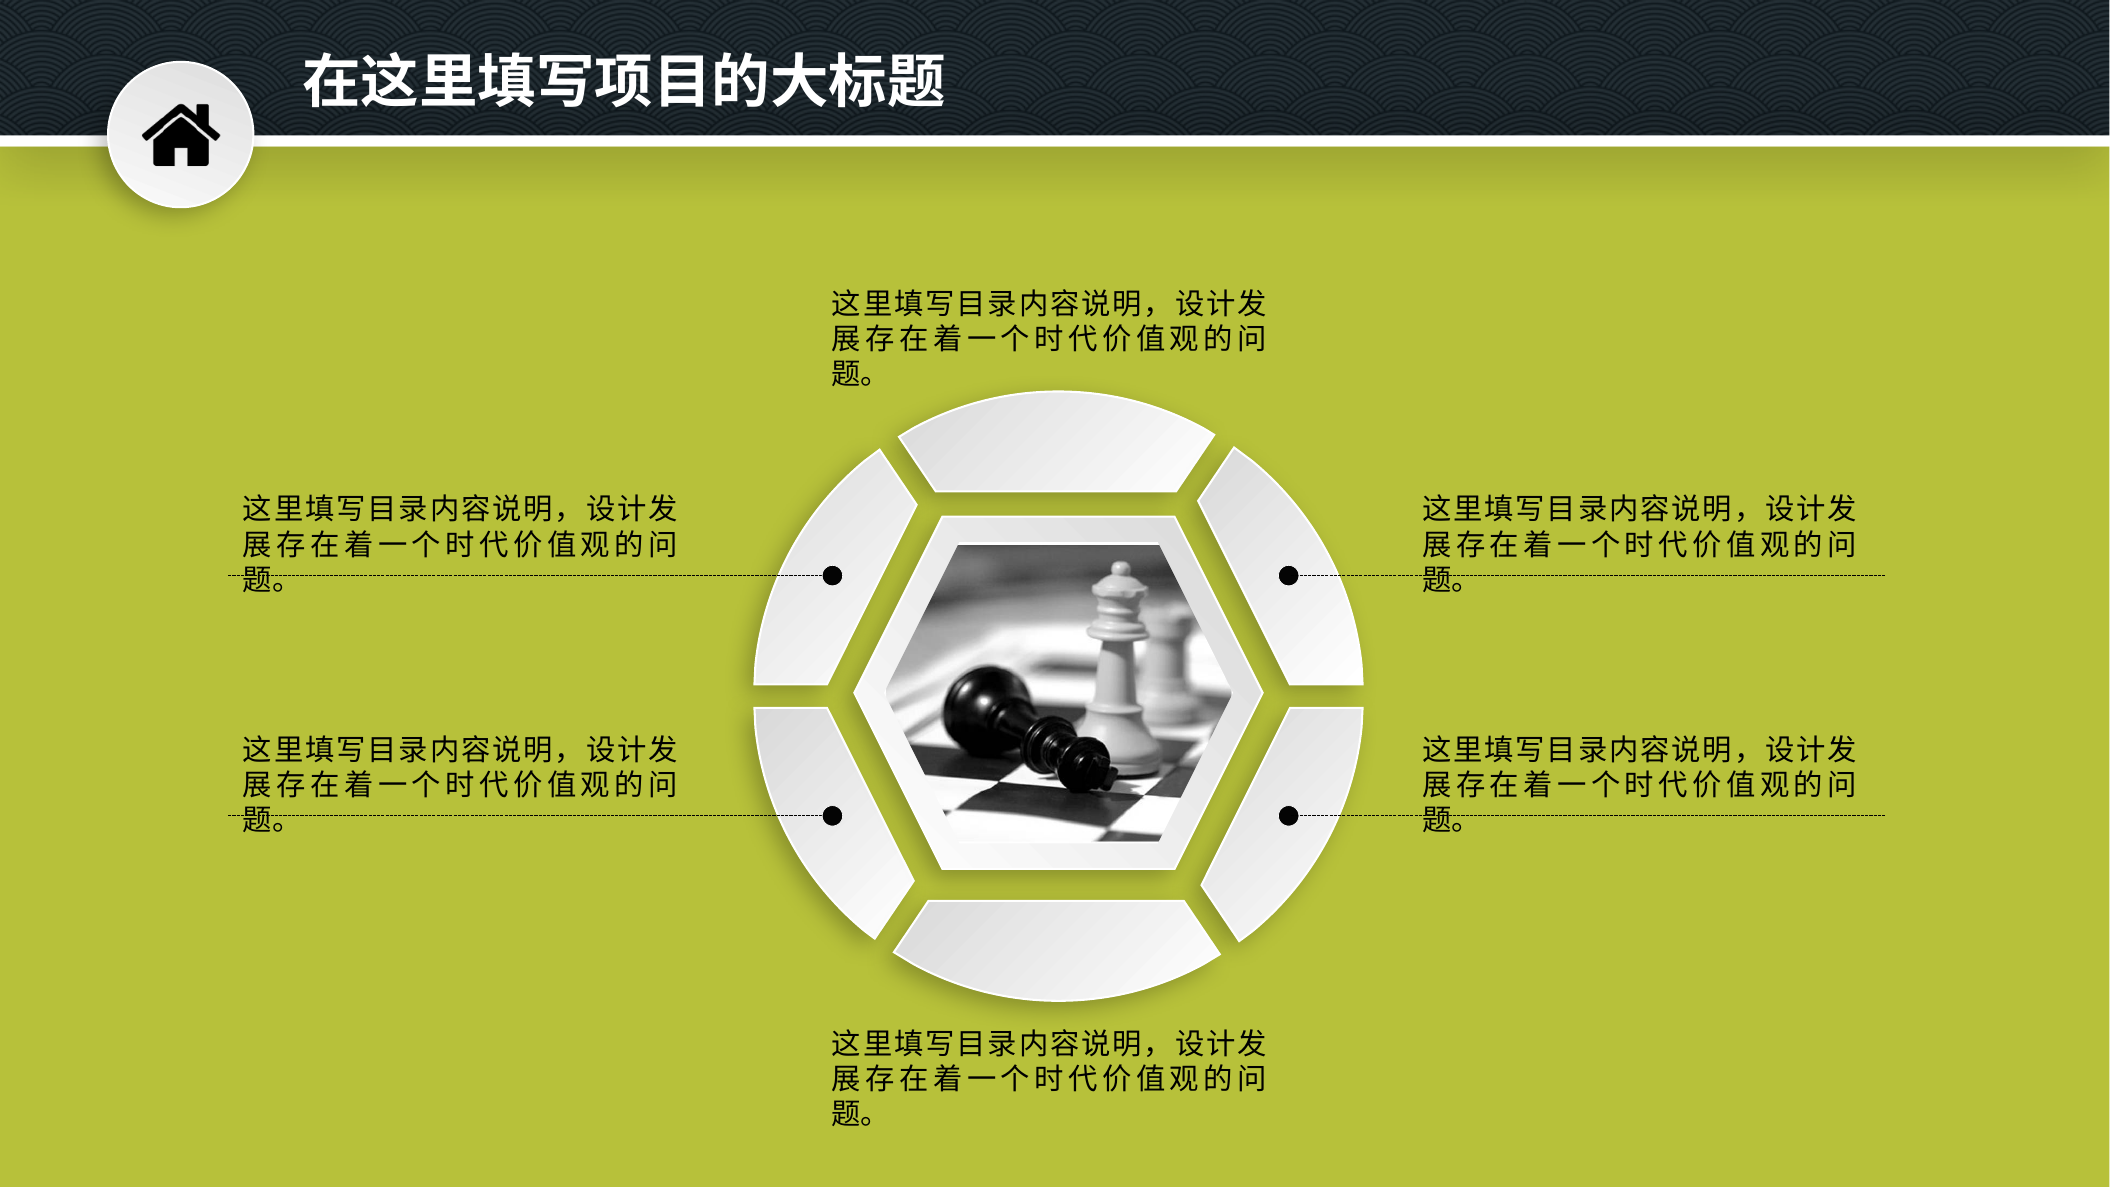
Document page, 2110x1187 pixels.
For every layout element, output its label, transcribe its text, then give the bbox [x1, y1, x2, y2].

text_box 这里填写目录内容说明，设计发展存在着一个时代价值观的问题。 [817, 1017, 1283, 1138]
text_box 这里填写目录内容说明，设计发展存在着一个时代价值观的问题。 [228, 723, 694, 815]
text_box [107, 61, 254, 208]
text_box 这里填写目录内容说明，设计发展存在着一个时代价值观的问题。 [228, 816, 694, 844]
text_box 在这里填写项目的大标题 [276, 36, 972, 122]
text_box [754, 391, 1363, 1001]
text_box 这里填写目录内容说明，设计发展存在着一个时代价值观的问题。 [228, 483, 694, 575]
text_box 这里填写目录内容说明，设计发展存在着一个时代价值观的问题。 [1407, 816, 1873, 844]
text_box 这里填写目录内容说明，设计发展存在着一个时代价值观的问题。 [228, 576, 694, 604]
text_box 这里填写目录内容说明，设计发展存在着一个时代价值观的问题。 [1407, 723, 1873, 815]
text_box 这里填写目录内容说明，设计发展存在着一个时代价值观的问题。 [1407, 576, 1873, 604]
text_box 这里填写目录内容说明，设计发展存在着一个时代价值观的问题。 [817, 277, 1283, 391]
picture [0, 0, 2110, 1187]
text_box 这里填写目录内容说明，设计发展存在着一个时代价值观的问题。 [1407, 483, 1873, 575]
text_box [854, 516, 1263, 869]
